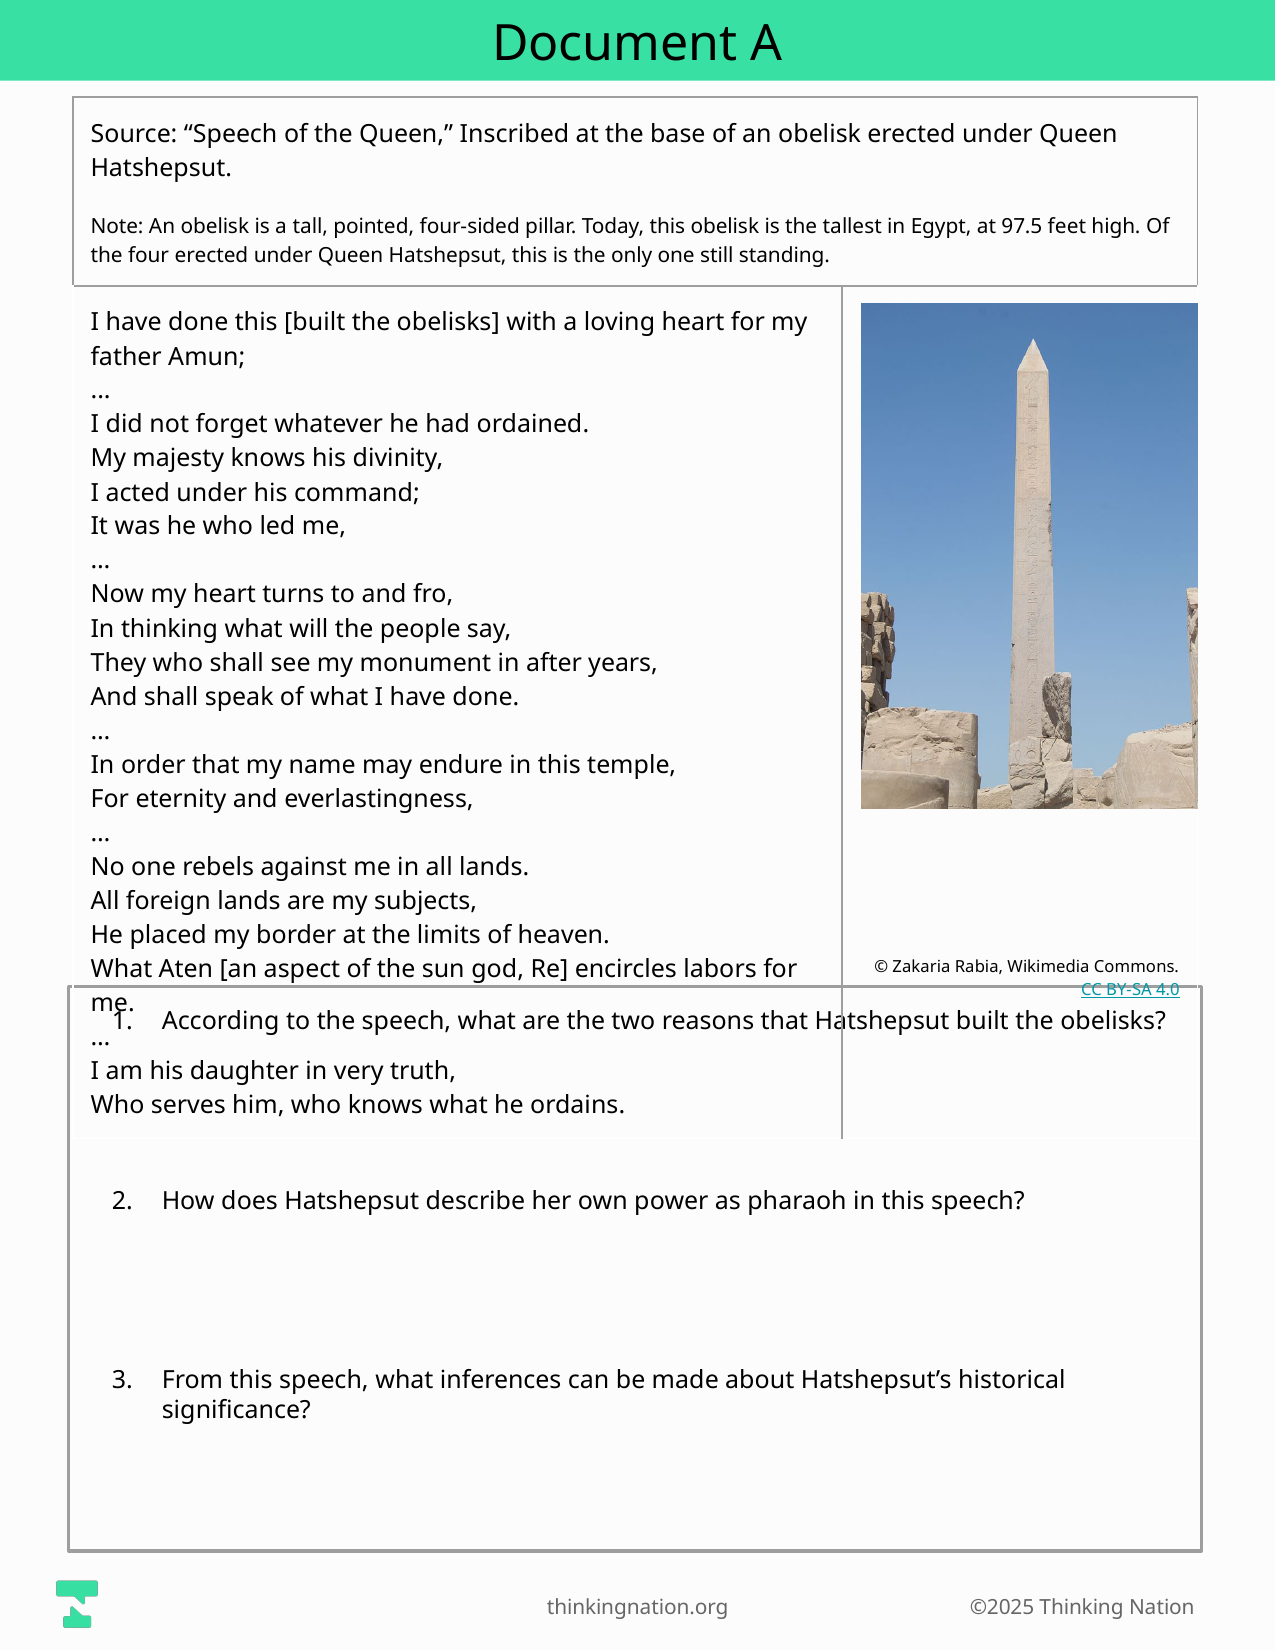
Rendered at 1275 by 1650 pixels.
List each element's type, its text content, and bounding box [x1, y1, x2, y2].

text_box thinkingnation.org [486, 1579, 789, 1630]
text_box According to the speech, what are the two reasons that Hatshepsut built the obelisks? How does Hatshepsut describe her own power as pharaoh in this speech? From this speech, what inferences can be made about Hatshepsut’s historical significance? [68, 986, 1202, 1551]
picture [861, 303, 1198, 809]
table_cell The Obelisk of Hatshepsut © Zakaria Rabia, Wikimedia Commons. CC BY-SA 4.0 [843, 287, 1197, 1138]
text_box Document A [0, 0, 1275, 81]
table_cell I have done this [built the obelisks] with a loving heart for my father Amun; ... I did not forget whatever he had ordained. My majesty knows his divinity, I acted under his command; It was he who led me, … Now my heart turns to and fro, In thinking what will the people say, They who shall see my monument in after years, And shall speak of what I have done. … In order that my name may endure in this temple, For eternity and everlastingness, … No one rebels against me in all lands. All foreign lands are my subjects, He placed my border at the limits of heaven. What Aten [an aspect of the sun god, Re] encircles labors for me. … I am his daughter in very truth, Who serves him, who knows what he ordains. [74, 287, 841, 1138]
text_box ©2025 Thinking Nation [907, 1579, 1210, 1630]
table_header Source: “Speech of the Queen,” Inscribed at the base of an obelisk erected under Queen Hatshepsut. Note: An obelisk is a tall, pointed, four-sided pillar. Today, this obelisk is the tallest in Egypt, at 97.5 feet high. Of the four erected under Queen Hatshepsut, this is the only one still standing. [74, 98, 1197, 285]
picture [44, 1571, 110, 1637]
